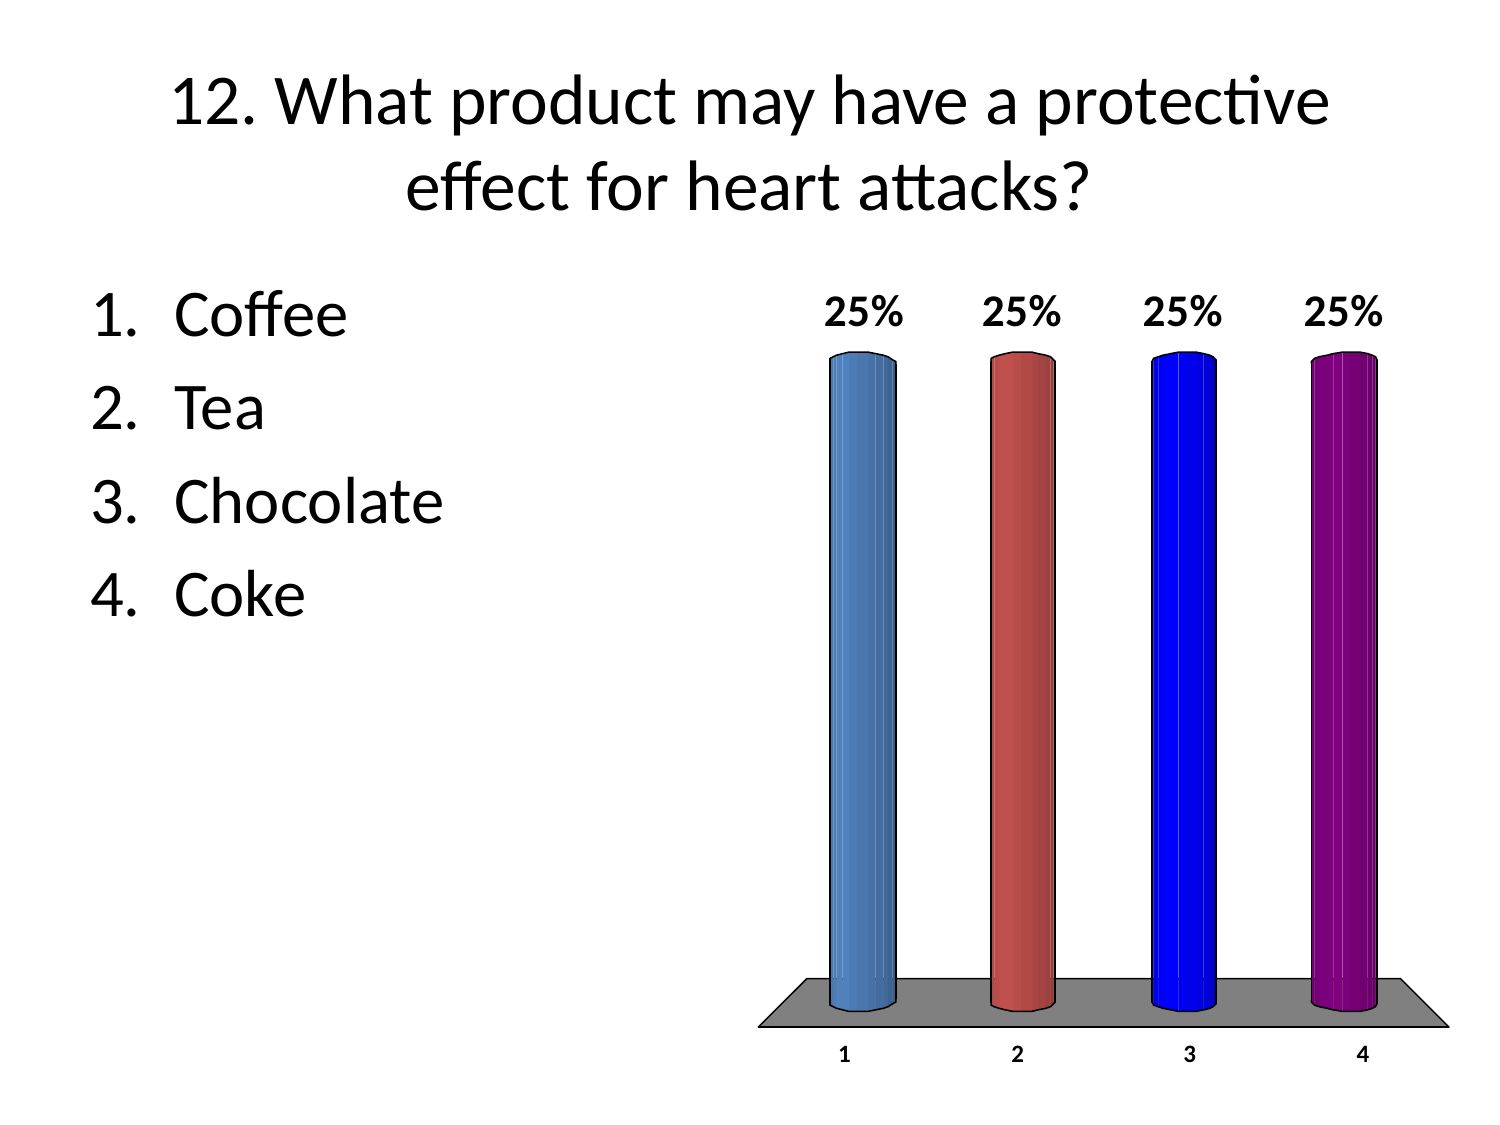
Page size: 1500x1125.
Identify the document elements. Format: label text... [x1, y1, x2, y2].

list Coffee Tea Chocolate Coke [75, 262, 750, 1005]
title 12. What product may have a protective effect for heart attacks? [75, 45, 1425, 233]
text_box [739, 270, 1490, 1115]
